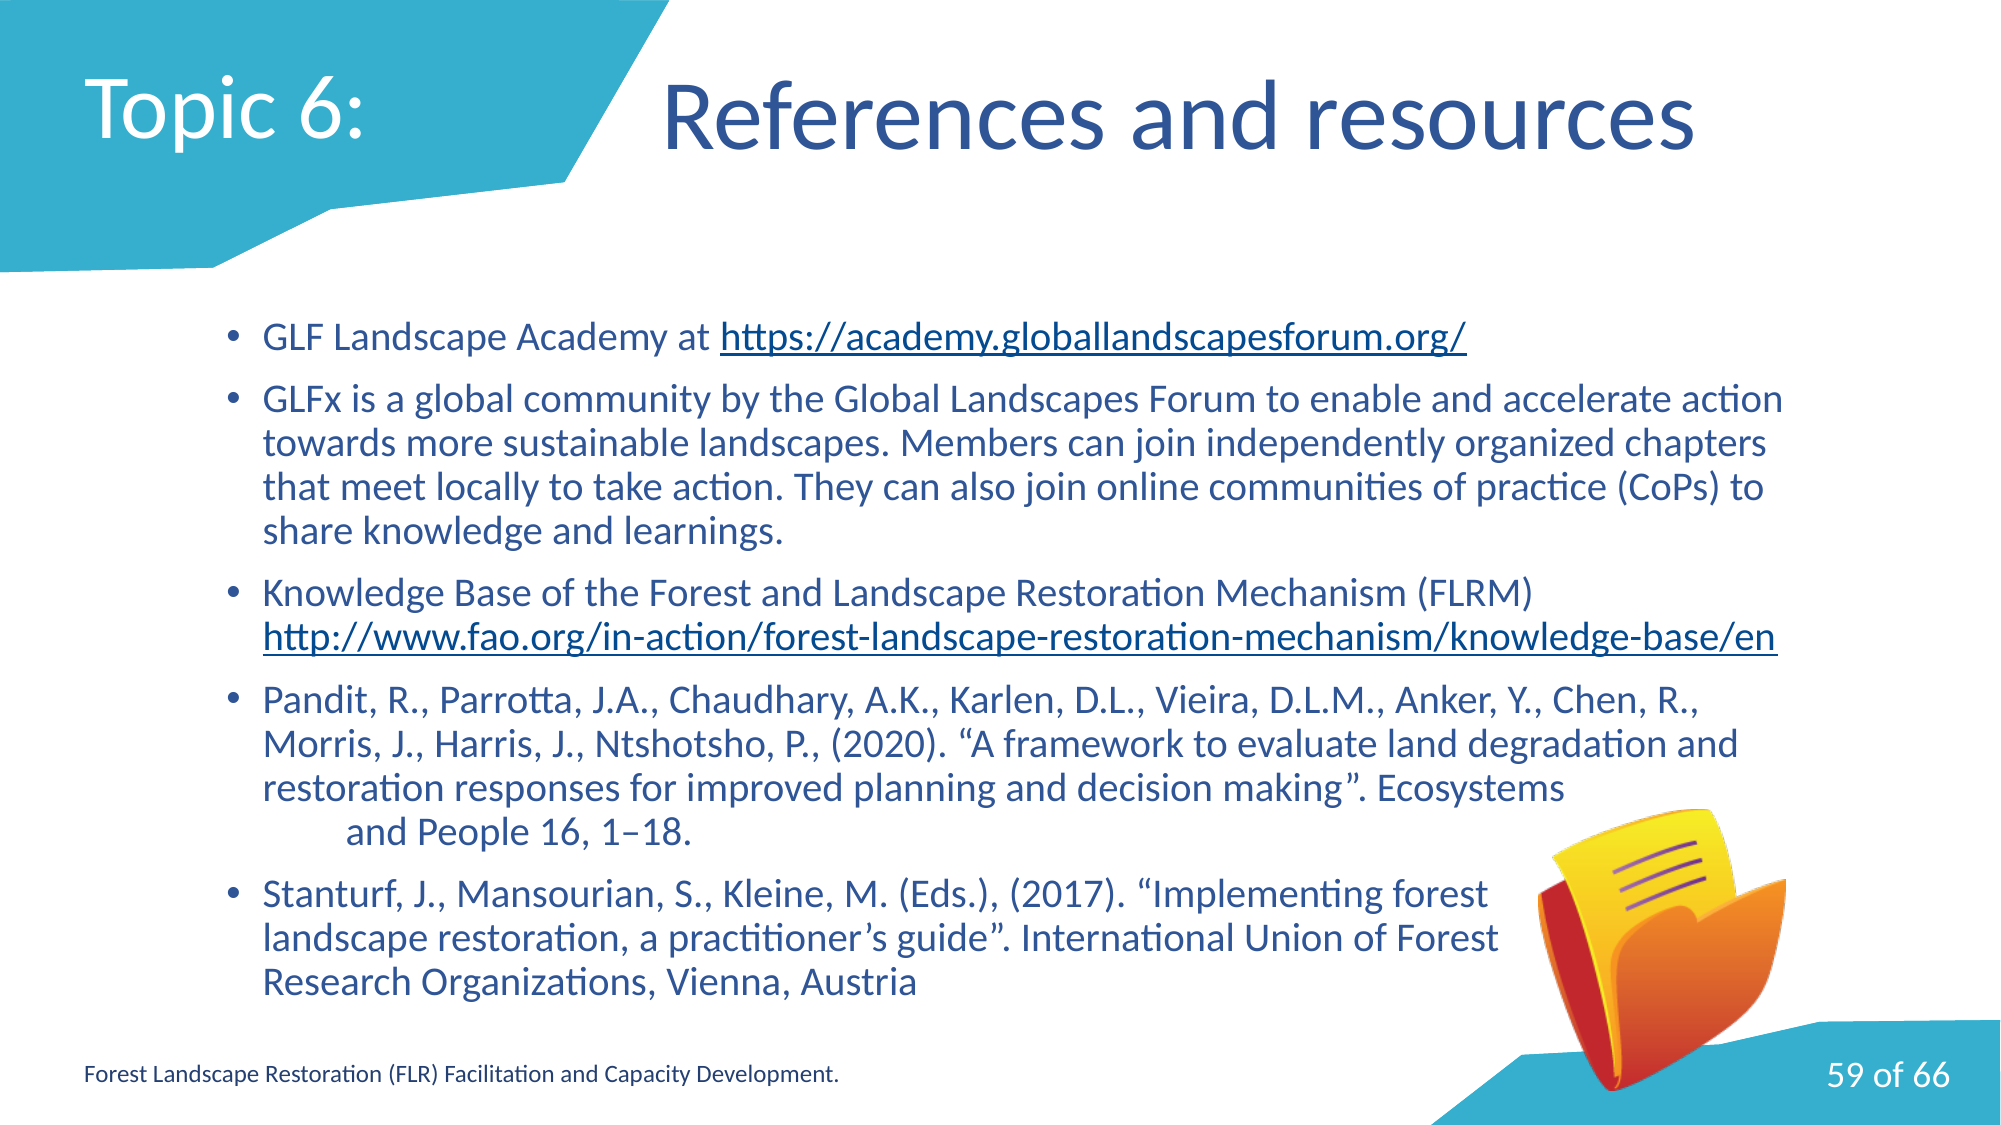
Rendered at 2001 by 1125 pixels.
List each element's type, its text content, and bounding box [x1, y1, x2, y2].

text_box References and resources [646, 42, 1883, 178]
footer Forest Landscape Restoration (FLR) Facilitation and Capacity Development. [69, 1042, 1270, 1103]
slide_number 59 of 66 [1759, 1042, 1966, 1103]
picture [1538, 809, 1786, 1091]
title Topic 6: [69, 0, 765, 218]
list GLF Landscape Academy at https://academy.globallandscapesforum.org/ GLFx is a global community by the Global Landscapes Forum to enable and accelerate action towards more sustainable landscapes. Members can join independently organized chapters that meet locally to take action. They can also join online communities of practice (CoPs) to share knowledge and learnings. Knowledge Base of the Forest and Landscape Restoration Mechanism (FLRM) http://www.fao.org/in-action/forest-landscape-restoration-mechanism/knowledge-base/en Pandit, R., Parrotta, J.A., Chaudhary, A.K., Karlen, D.L., Vieira, D.L.M., Anker, Y., Chen, R., Morris, J., Harris, J., Ntshotsho, P., (2020). “A framework to evaluate land degradation and restoration responses for improved planning and decision making”. Ecosystems and People 16, 1–18. Stanturf, J., Mansourian, S., Kleine, M. (Eds.), (2017). “Implementing forest landscape restoration, a practitioner’s guide”. International Union of Forest Research Organizations, Vienna, Austria [211, 307, 1822, 1022]
